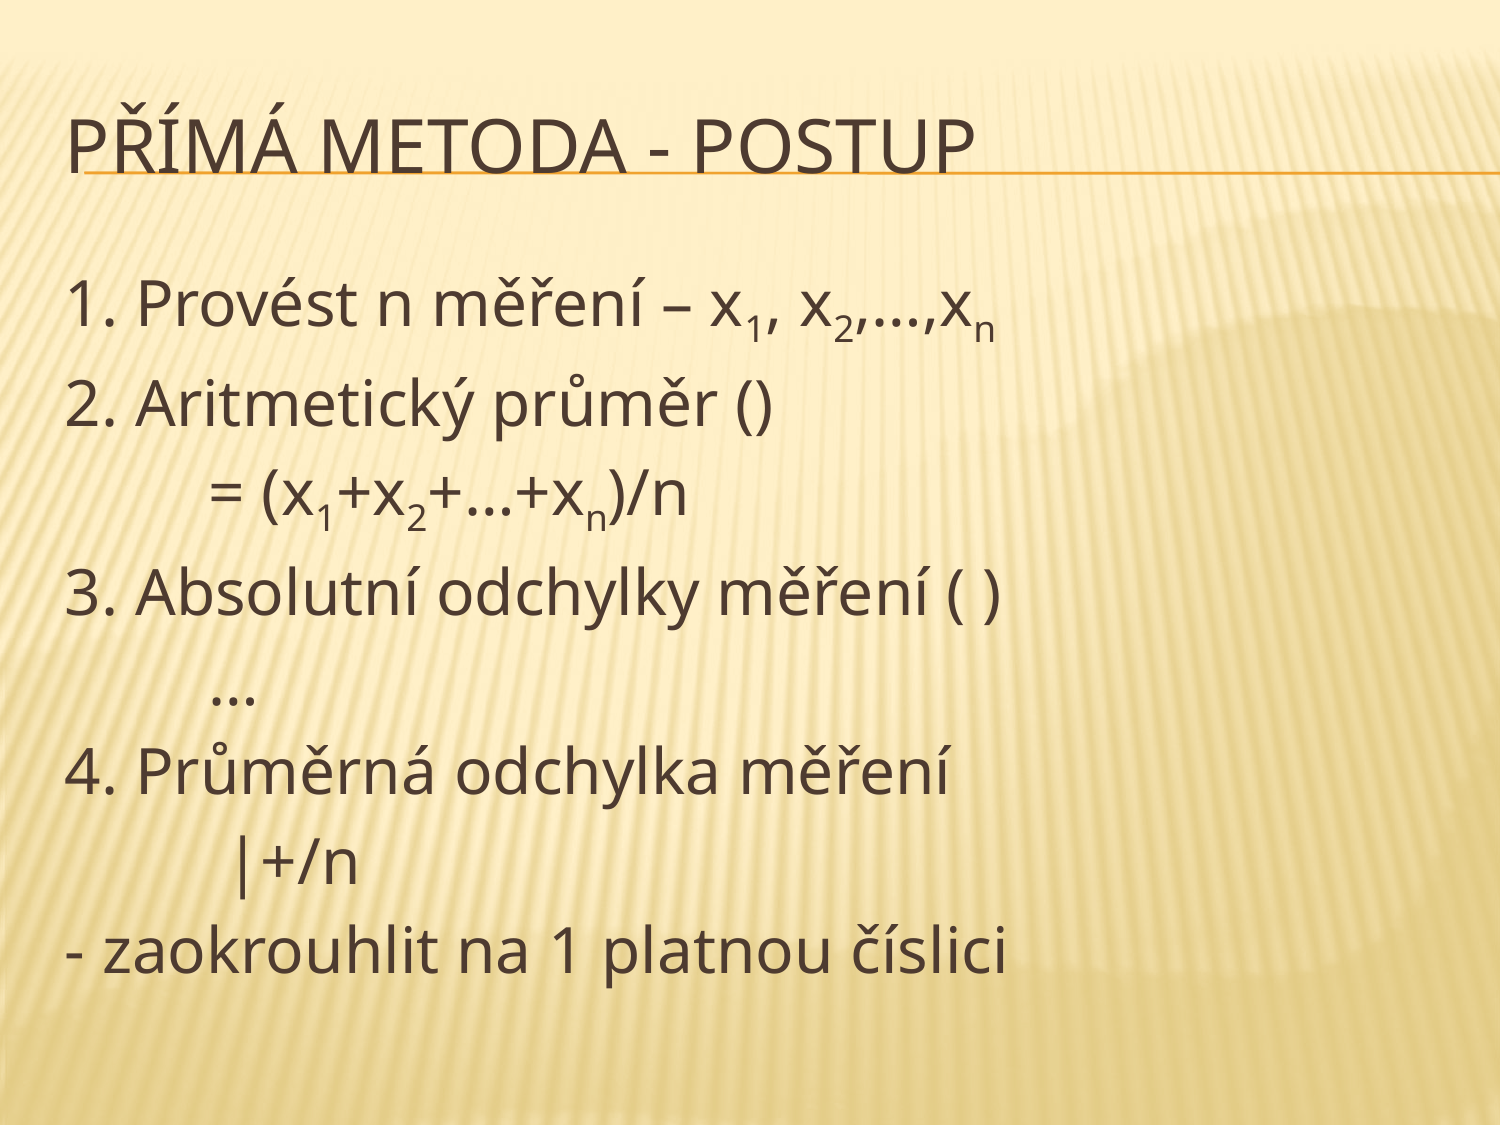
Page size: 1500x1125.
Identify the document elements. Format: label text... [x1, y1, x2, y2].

title Přímá metoda - postup [50, 75, 1475, 213]
